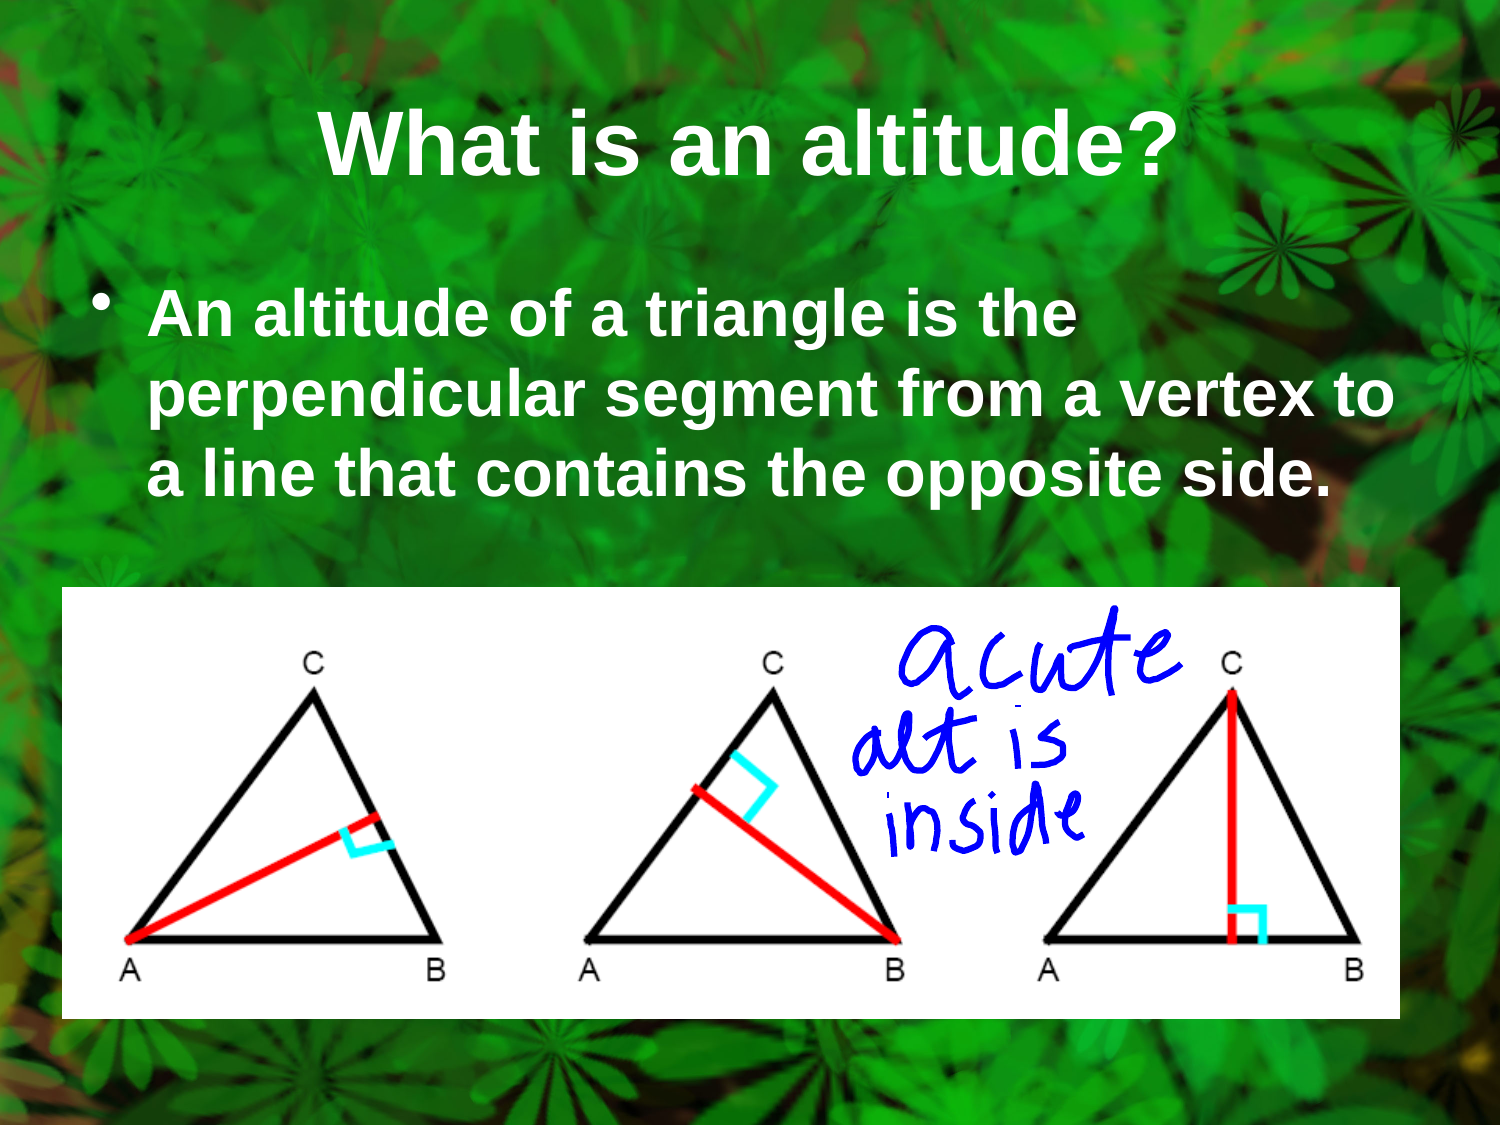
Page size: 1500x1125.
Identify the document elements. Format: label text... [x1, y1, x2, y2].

list An altitude of a triangle is the perpendicular segment from a vertex to a line that contains the opposite side. [74, 262, 1426, 1006]
picture [0, 0, 1500, 1125]
title What is an altitude? [74, 44, 1426, 233]
